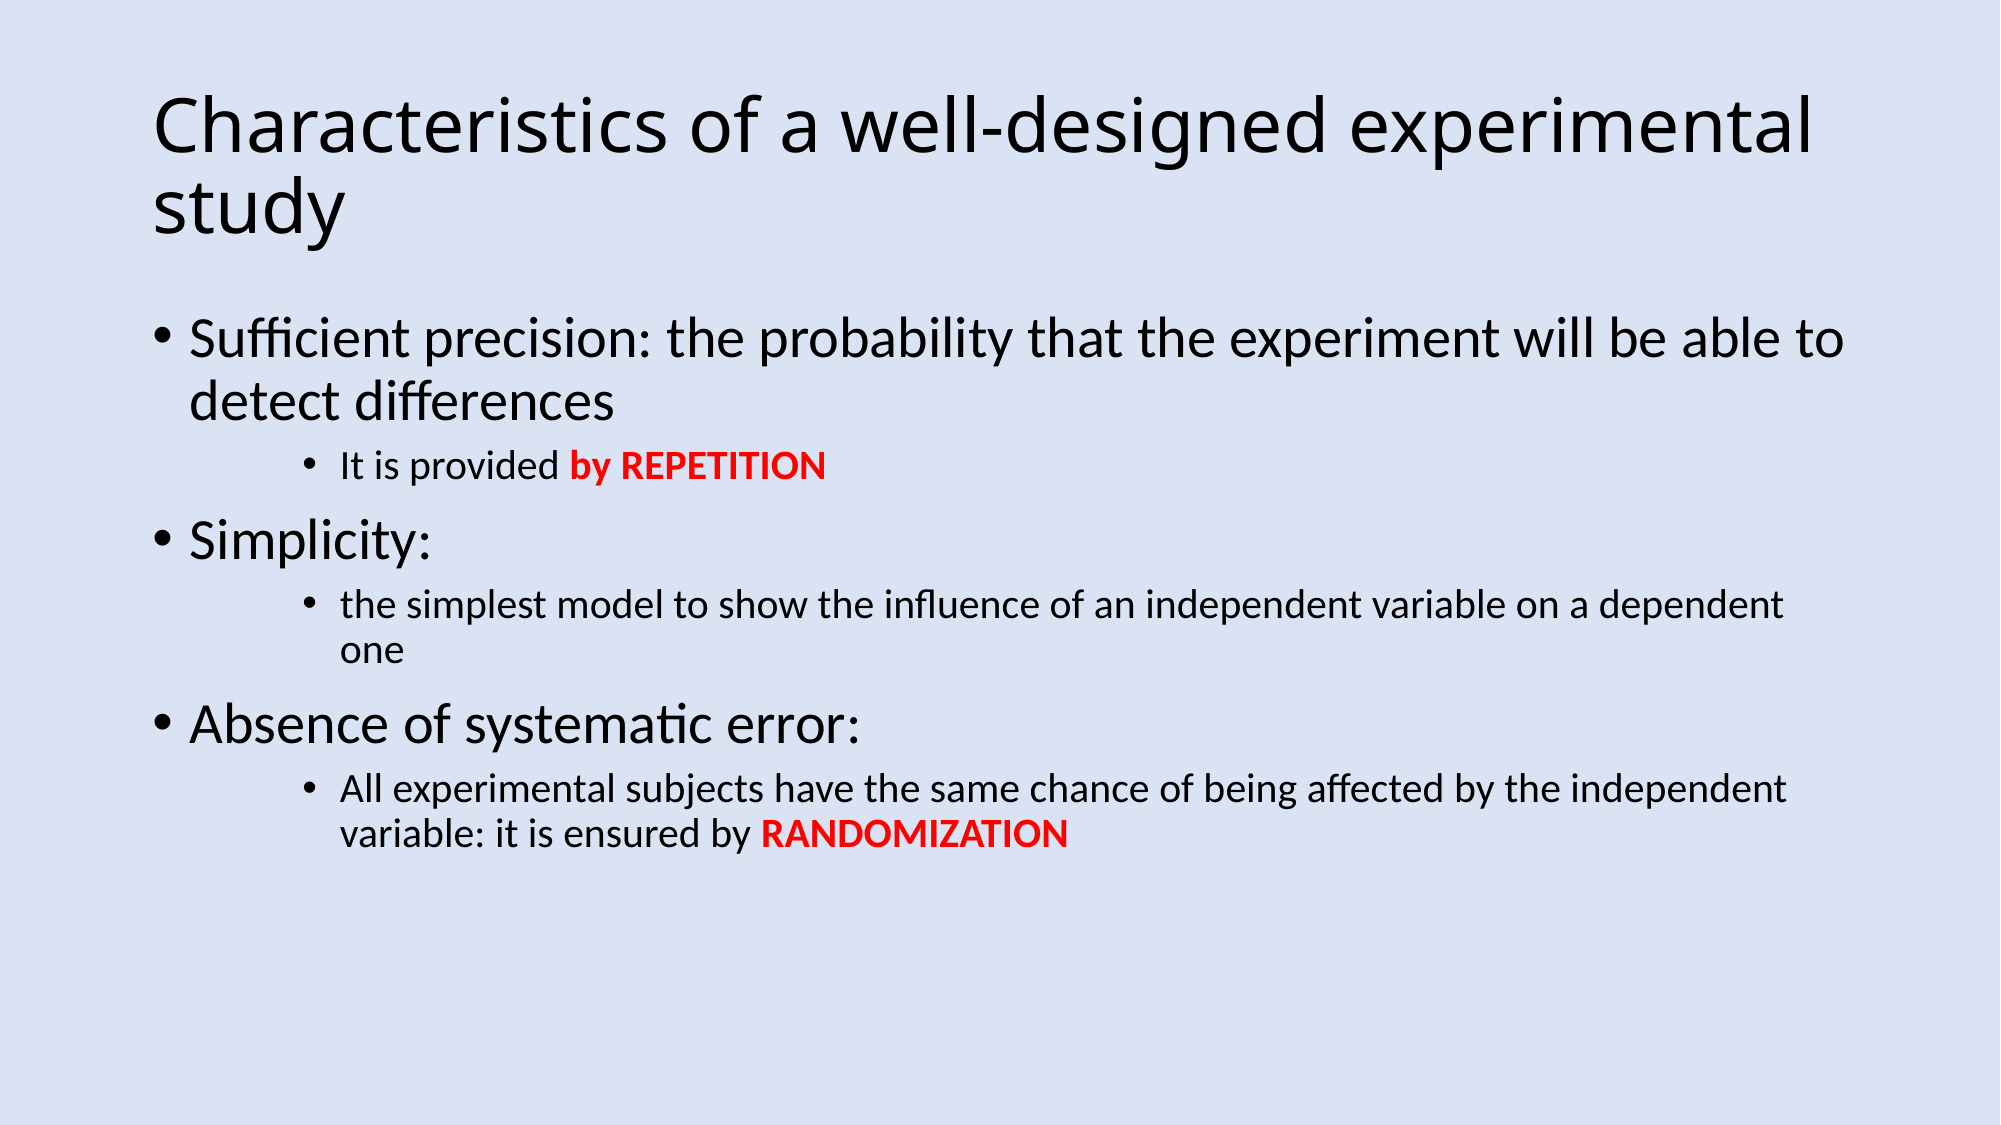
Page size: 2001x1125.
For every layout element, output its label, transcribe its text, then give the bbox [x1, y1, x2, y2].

list Sufficient precision: the probability that the experiment will be able to detect differences It is provided by REPETITION Simplicity: the simplest model to show the influence of an independent variable on a dependent one Absence of systematic error: All experimental subjects have the same chance of being affected by the independent variable: it is ensured by RANDOMIZATION [137, 299, 1863, 1014]
title Characteristics of a well-designed experimental study [137, 59, 1863, 278]
